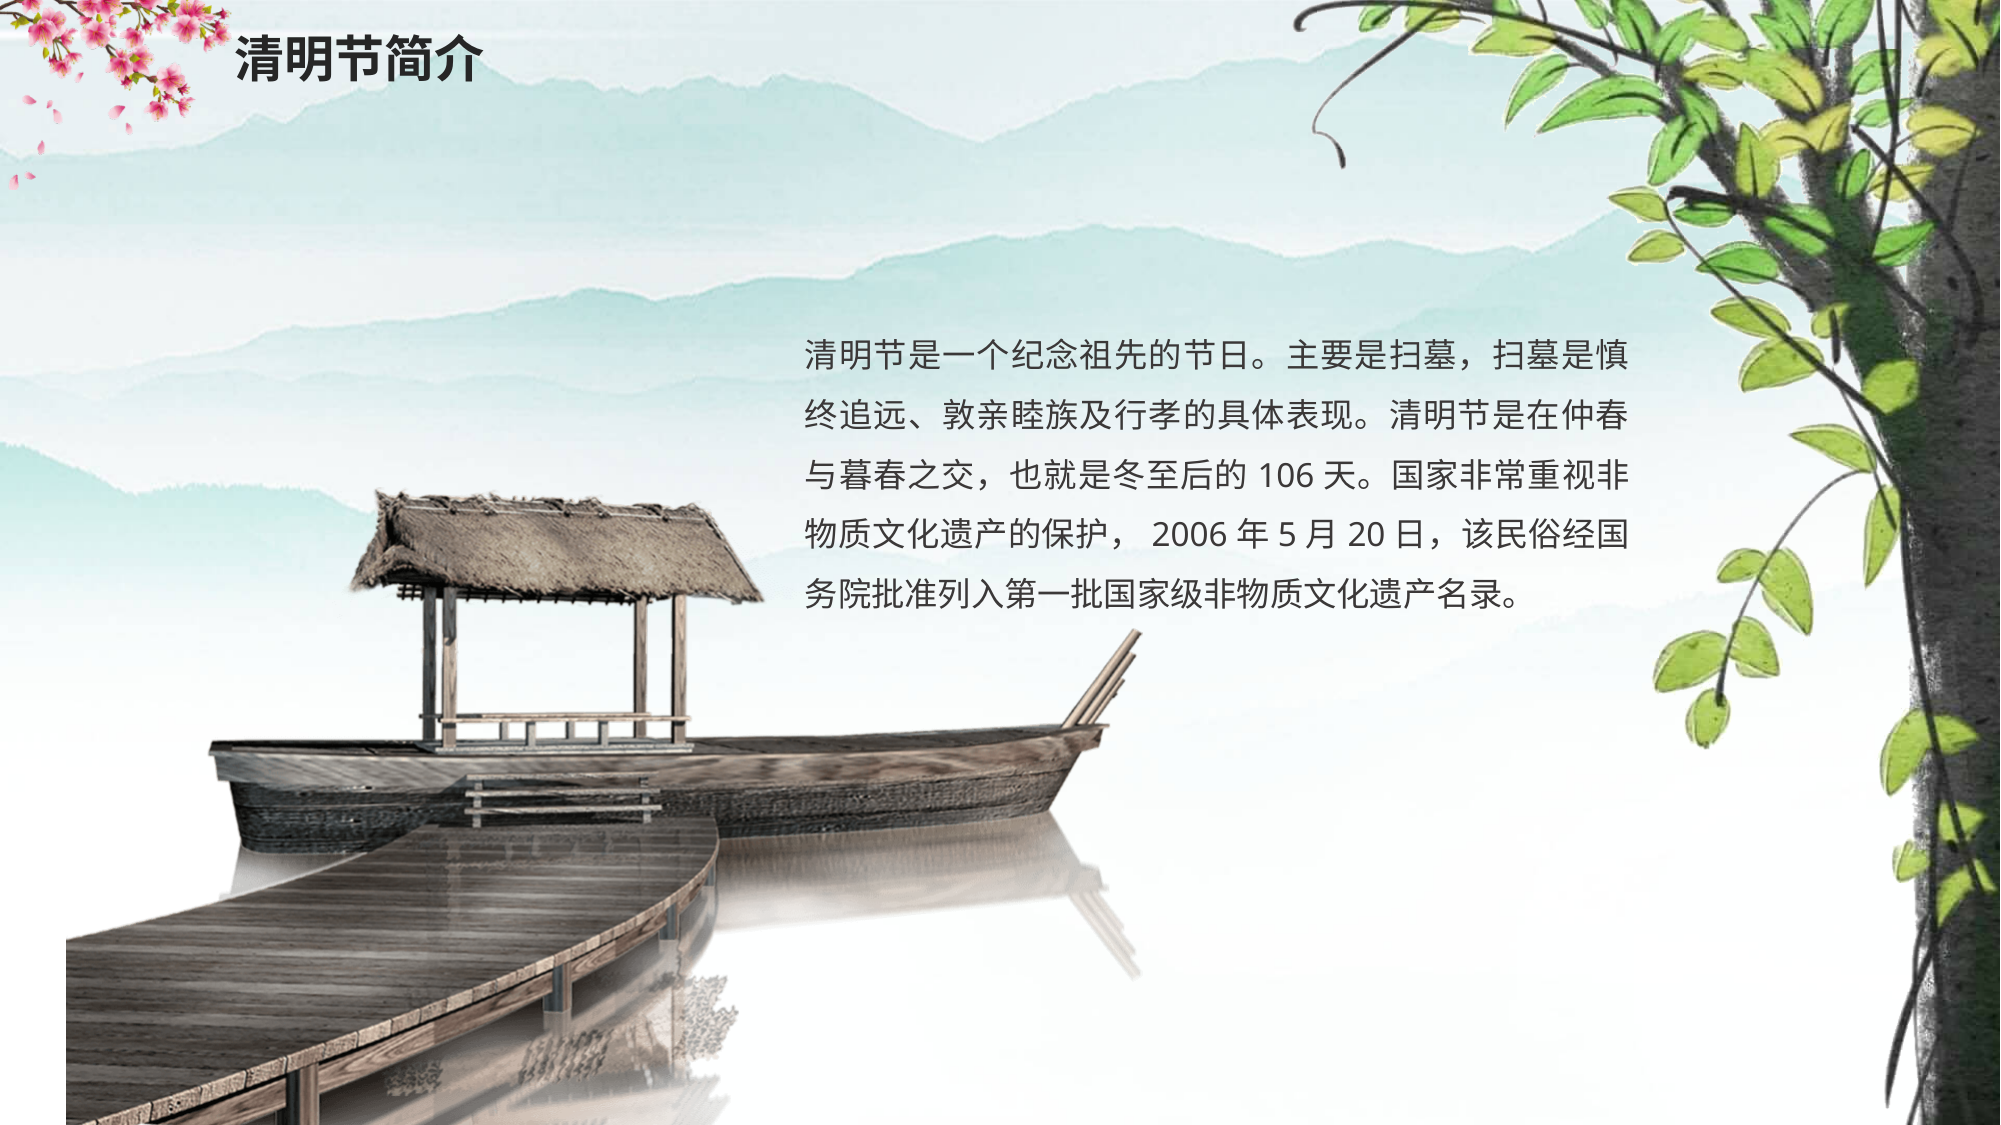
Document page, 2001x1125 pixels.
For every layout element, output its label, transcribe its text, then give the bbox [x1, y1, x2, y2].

text_box 清明节是一个纪念祖先的节日。主要是扫墓，扫墓是慎终追远、敦亲睦族及行孝的具体表现。清明节是在仲春与暮春之交，也就是冬至后的106天。国家非常重视非物质文化遗产的保护，2006年5月20日，该民俗经国务院批准列入第一批国家级非物质文化遗产名录。 [790, 306, 1292, 621]
picture [0, 0, 2000, 1125]
text_box 清明节简介 [232, 19, 575, 95]
